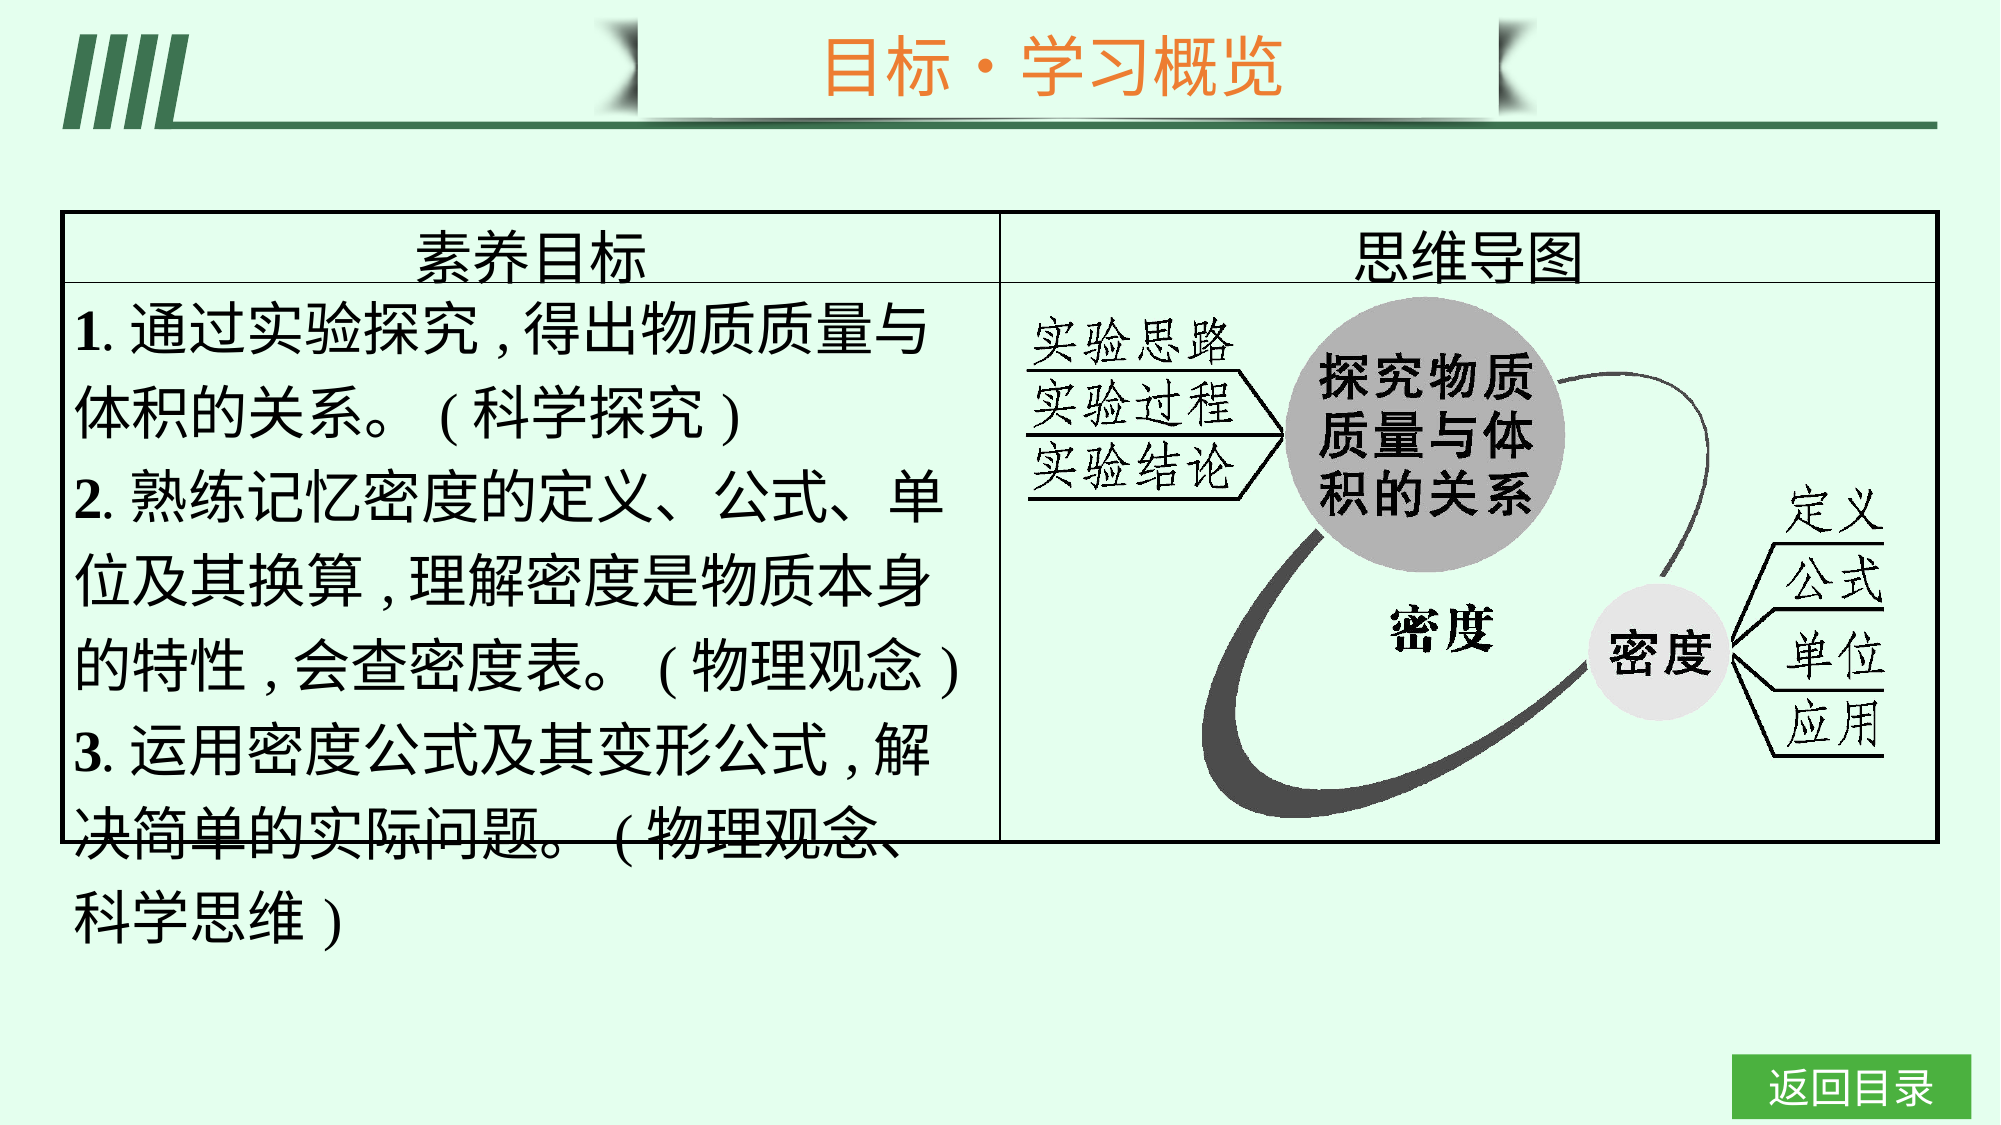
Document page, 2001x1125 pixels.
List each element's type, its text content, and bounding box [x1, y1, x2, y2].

table_cell 1.通过实验探究,得出物质质量与体积的关系。(科学探究) 2.熟练记忆密度的定义、公式、单位及其换算,理解密度是物质本身的特性,会查密度表。(物理观念) 3.运用密度公式及其变形公式,解决简单的实际问题。(物理观念、科学思维) [65, 283, 999, 840]
table_header 素养目标 [65, 214, 999, 282]
picture [1024, 290, 1887, 823]
table_cell [1001, 283, 1935, 840]
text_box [594, 16, 1537, 127]
table_header 思维导图 [1001, 214, 1935, 282]
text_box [62, 34, 1938, 130]
